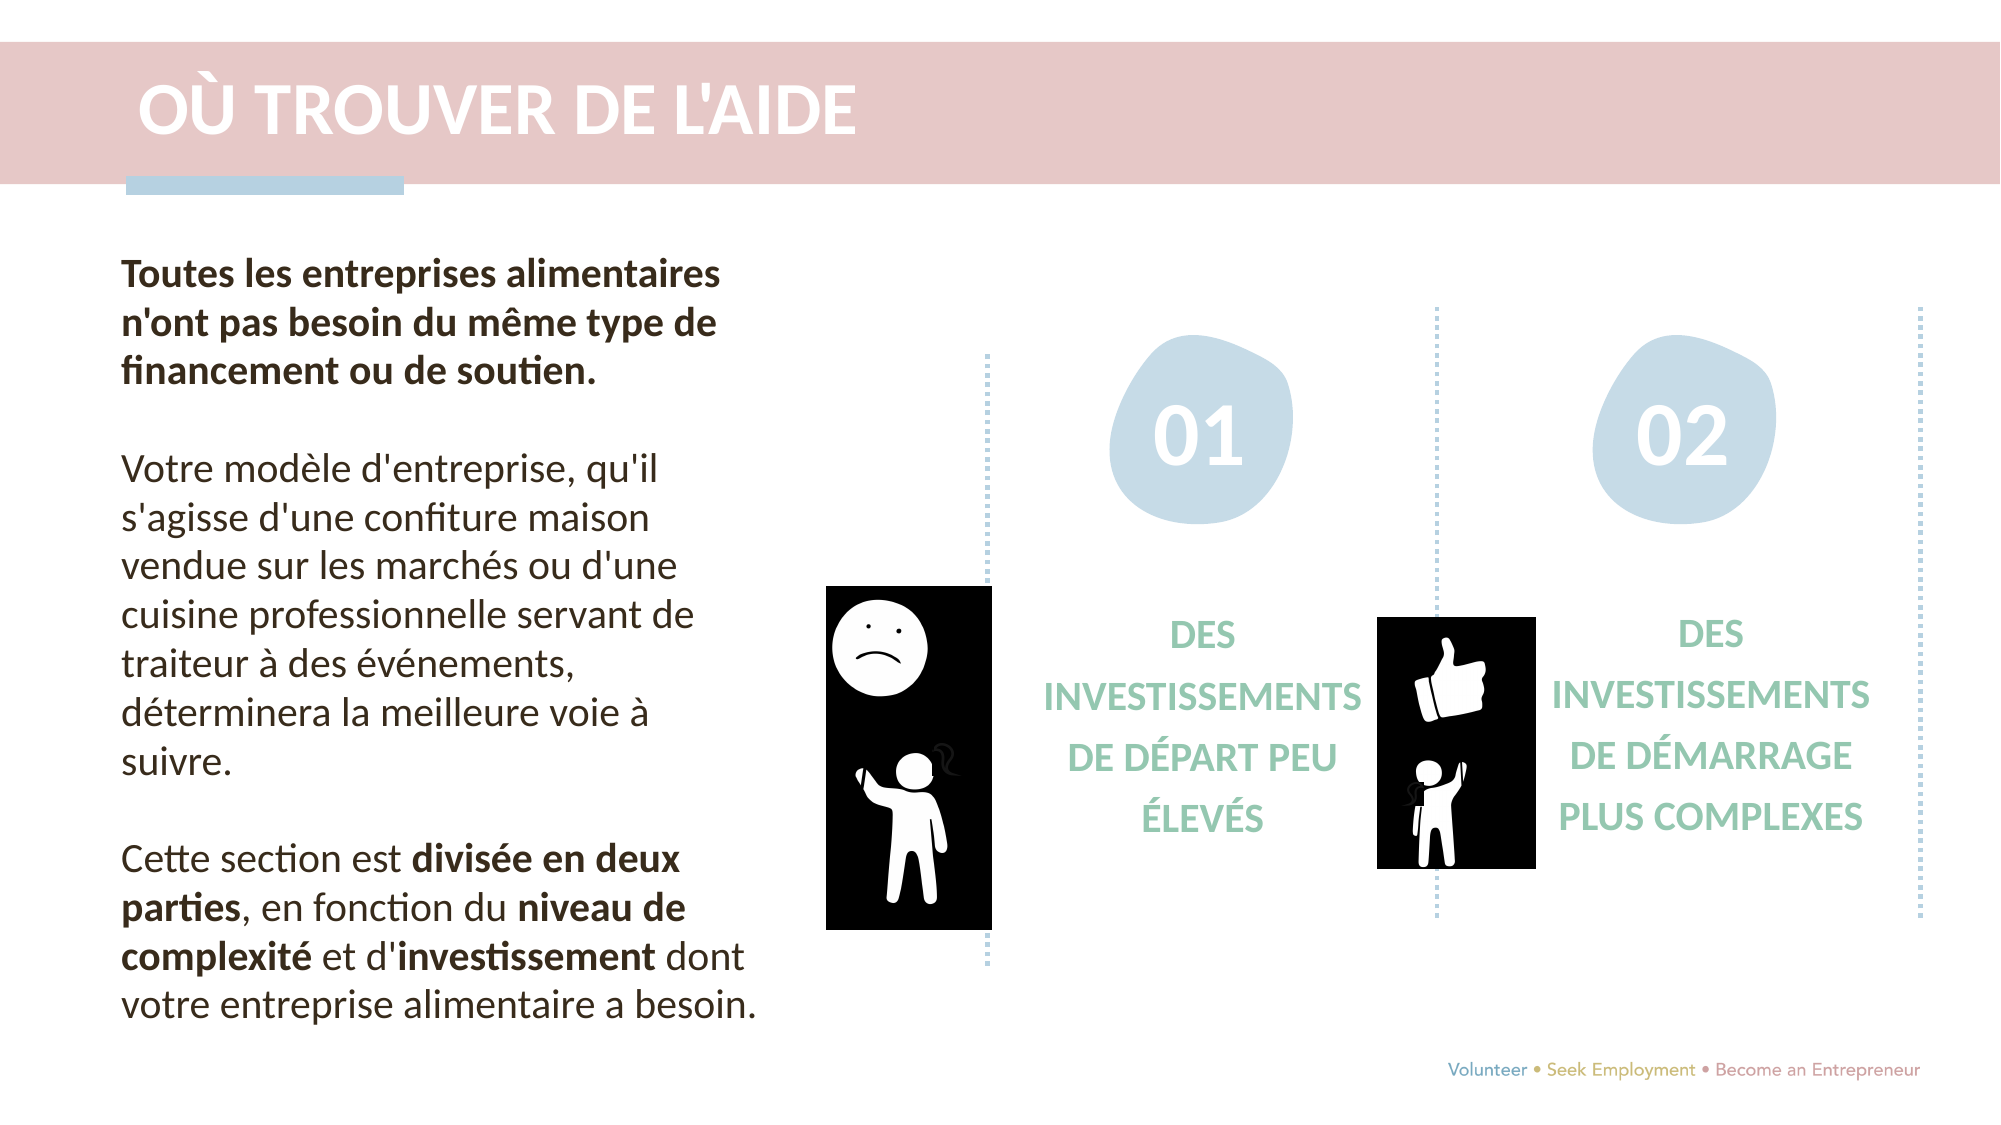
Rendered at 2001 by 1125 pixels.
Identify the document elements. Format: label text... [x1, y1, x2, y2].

text_box DES INVESTISSEMENTS DE DÉMARRAGE PLUS COMPLEXES [1528, 586, 1894, 722]
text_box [1592, 334, 1777, 580]
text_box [826, 586, 992, 930]
picture [1418, 1046, 1971, 1103]
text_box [1109, 334, 1293, 580]
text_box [1377, 617, 1536, 870]
list DES INVESTISSEMENTS DE DÉPART PEU ÉLEVÉS [1023, 588, 1383, 724]
list OÙ TROUVER DE L'AIDE [123, 51, 1913, 170]
text_box Toutes les entreprises alimentaires n'ont pas besoin du même type de financement ou de soutien. Votre modèle d'entreprise, qu'il s'agisse d'une confiture maison vendue sur les marchés ou d'une cuisine professionnelle servant de traiteur à des événements, déterminera la meilleure voie à suivre. Cette section est divisée en deux parties, en fonction du niveau de complexité et d'investissement dont votre entreprise alimentaire a besoin. [106, 239, 782, 784]
